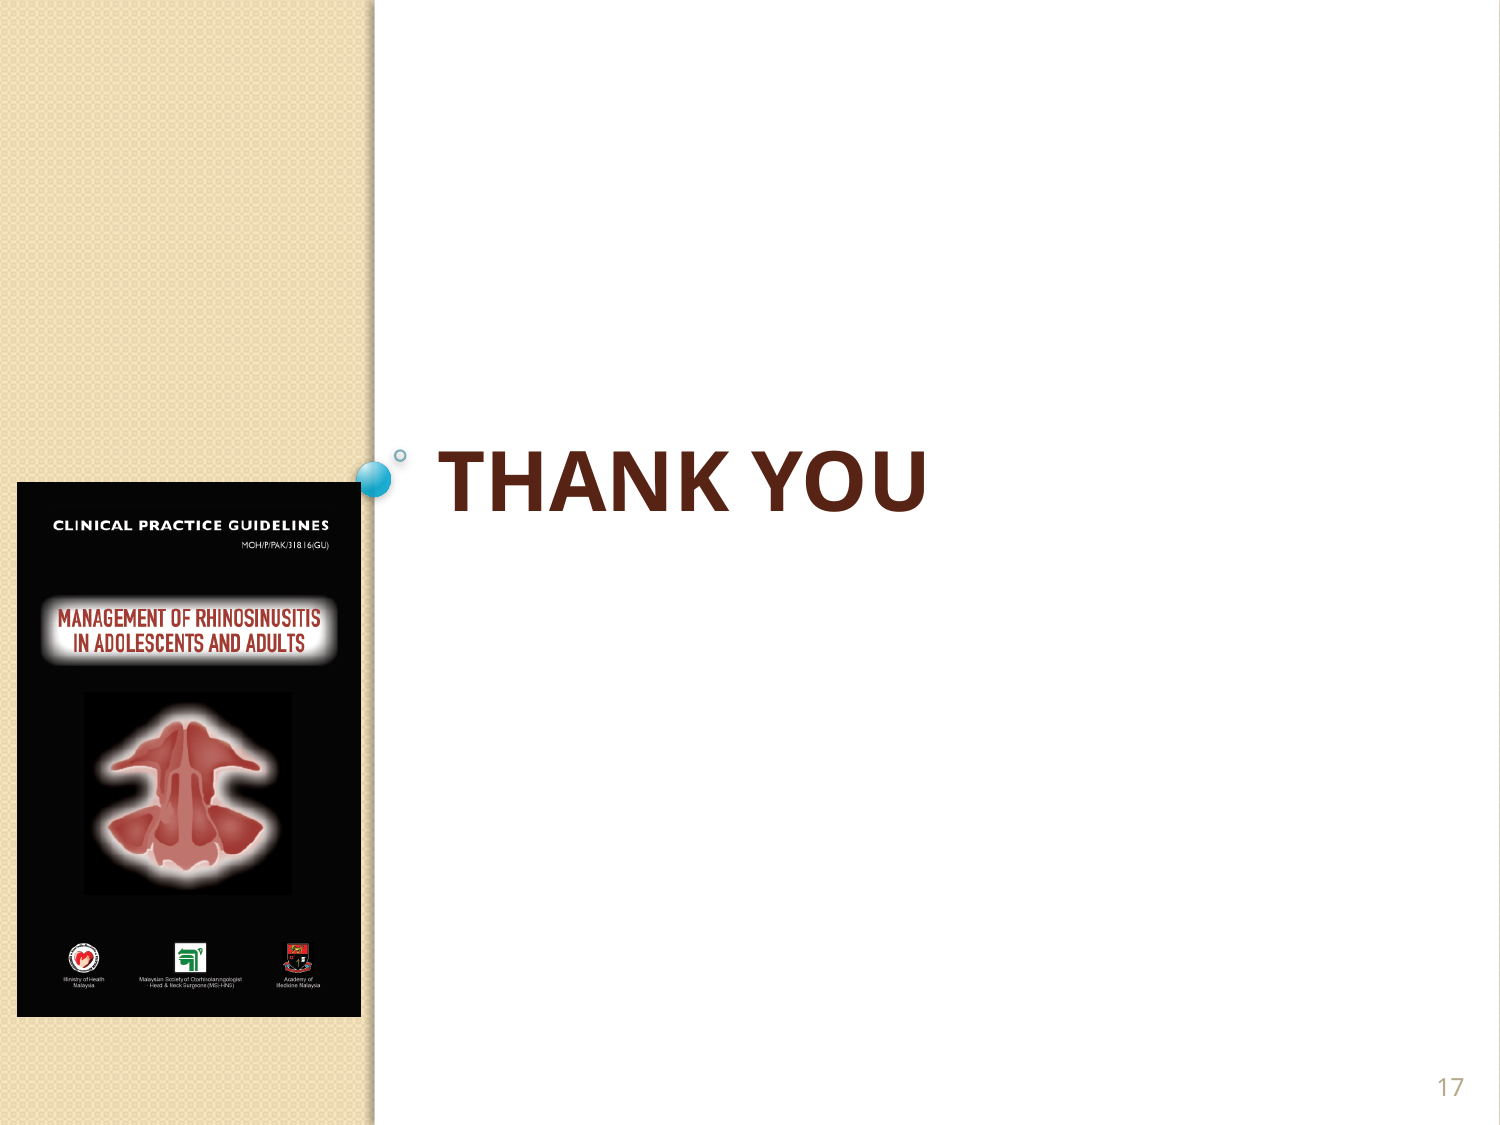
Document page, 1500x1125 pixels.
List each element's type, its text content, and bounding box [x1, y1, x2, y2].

picture [17, 482, 361, 1017]
title Thank You [422, 426, 1473, 802]
slide_number 17 [1413, 1034, 1488, 1113]
picture [367, 489, 374, 495]
